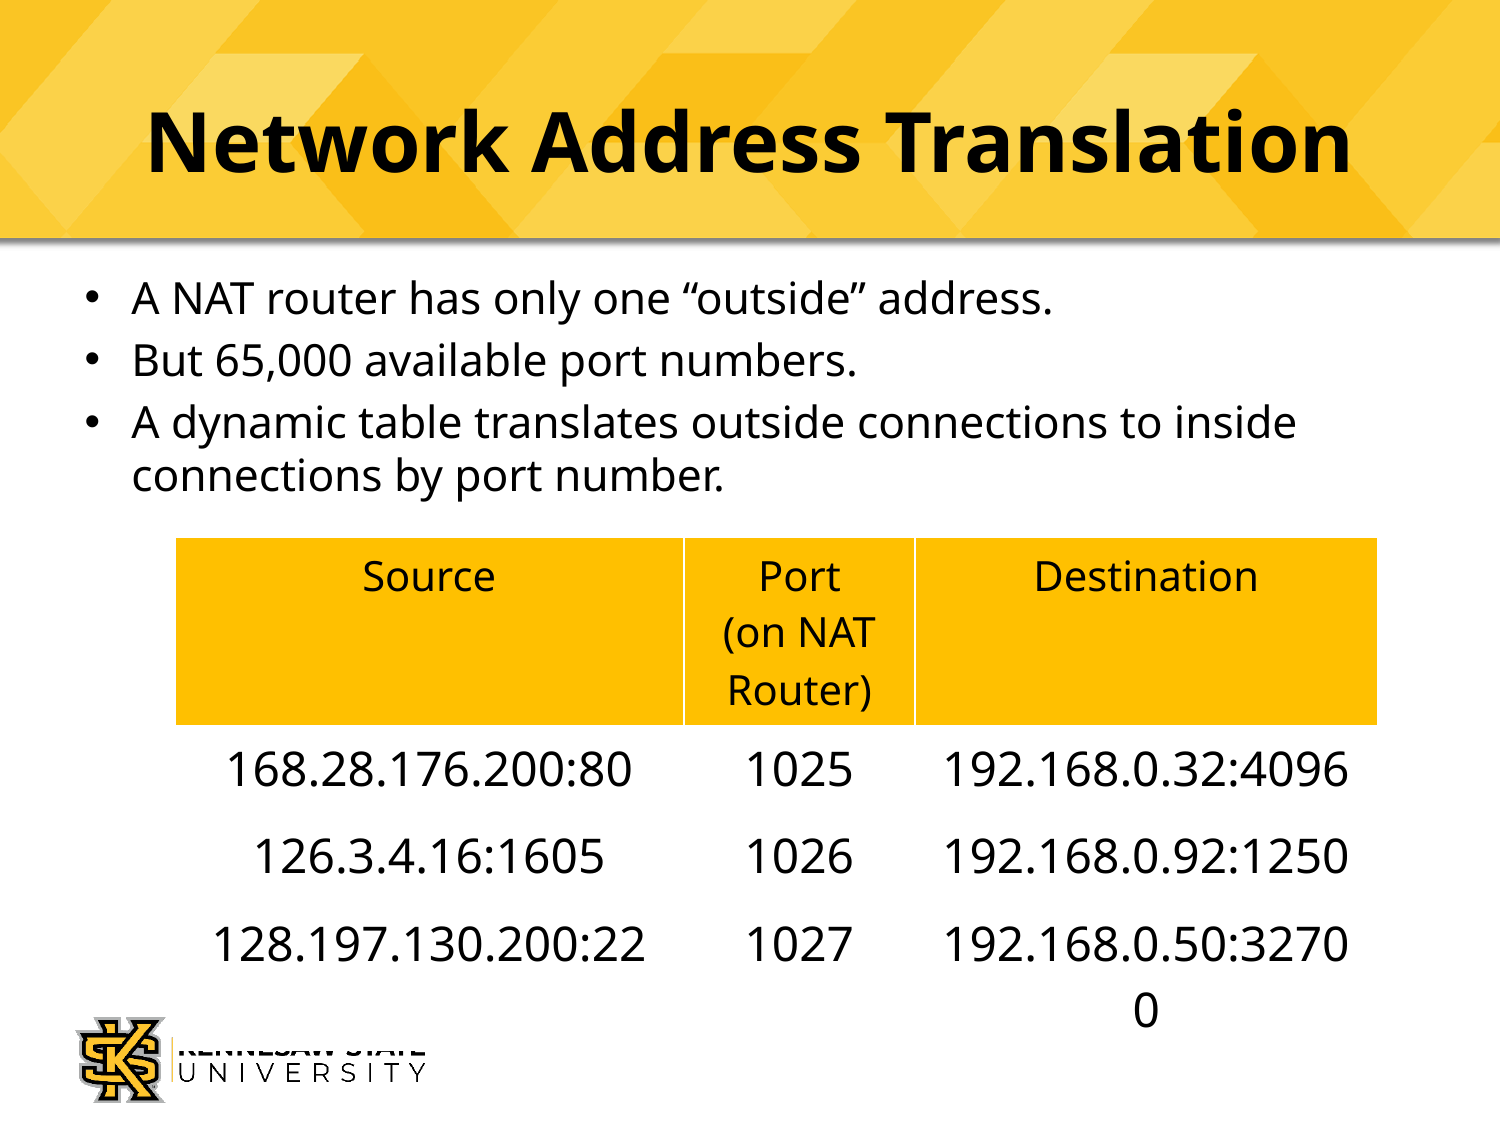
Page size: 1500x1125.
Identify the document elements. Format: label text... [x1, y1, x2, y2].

table_cell 192.168.0.92:1250 [916, 815, 1377, 901]
table_cell 168.28.176.200:80 [176, 727, 683, 813]
table_cell 1027 [685, 903, 914, 1049]
table_header Source [176, 538, 683, 725]
table_header Port (on NAT Router) [685, 538, 914, 725]
table_cell 128.197.130.200:22 [176, 903, 683, 1049]
picture [0, 0, 1500, 251]
table_cell 126.3.4.16:1605 [176, 815, 683, 901]
picture [75, 1017, 425, 1103]
table_cell 1025 [685, 727, 914, 813]
list A NAT router has only one “outside” address. But 65,000 available port numbers. A dynamic table translates outside connections to inside connections by port number. [69, 262, 1463, 513]
table_cell 192.168.0.32:4096 [916, 727, 1377, 813]
table_header Destination [916, 538, 1377, 725]
table_cell 1026 [685, 815, 914, 901]
title Network Address Translation [75, 45, 1425, 233]
table_cell 192.168.0.50:32700 [916, 903, 1377, 1049]
